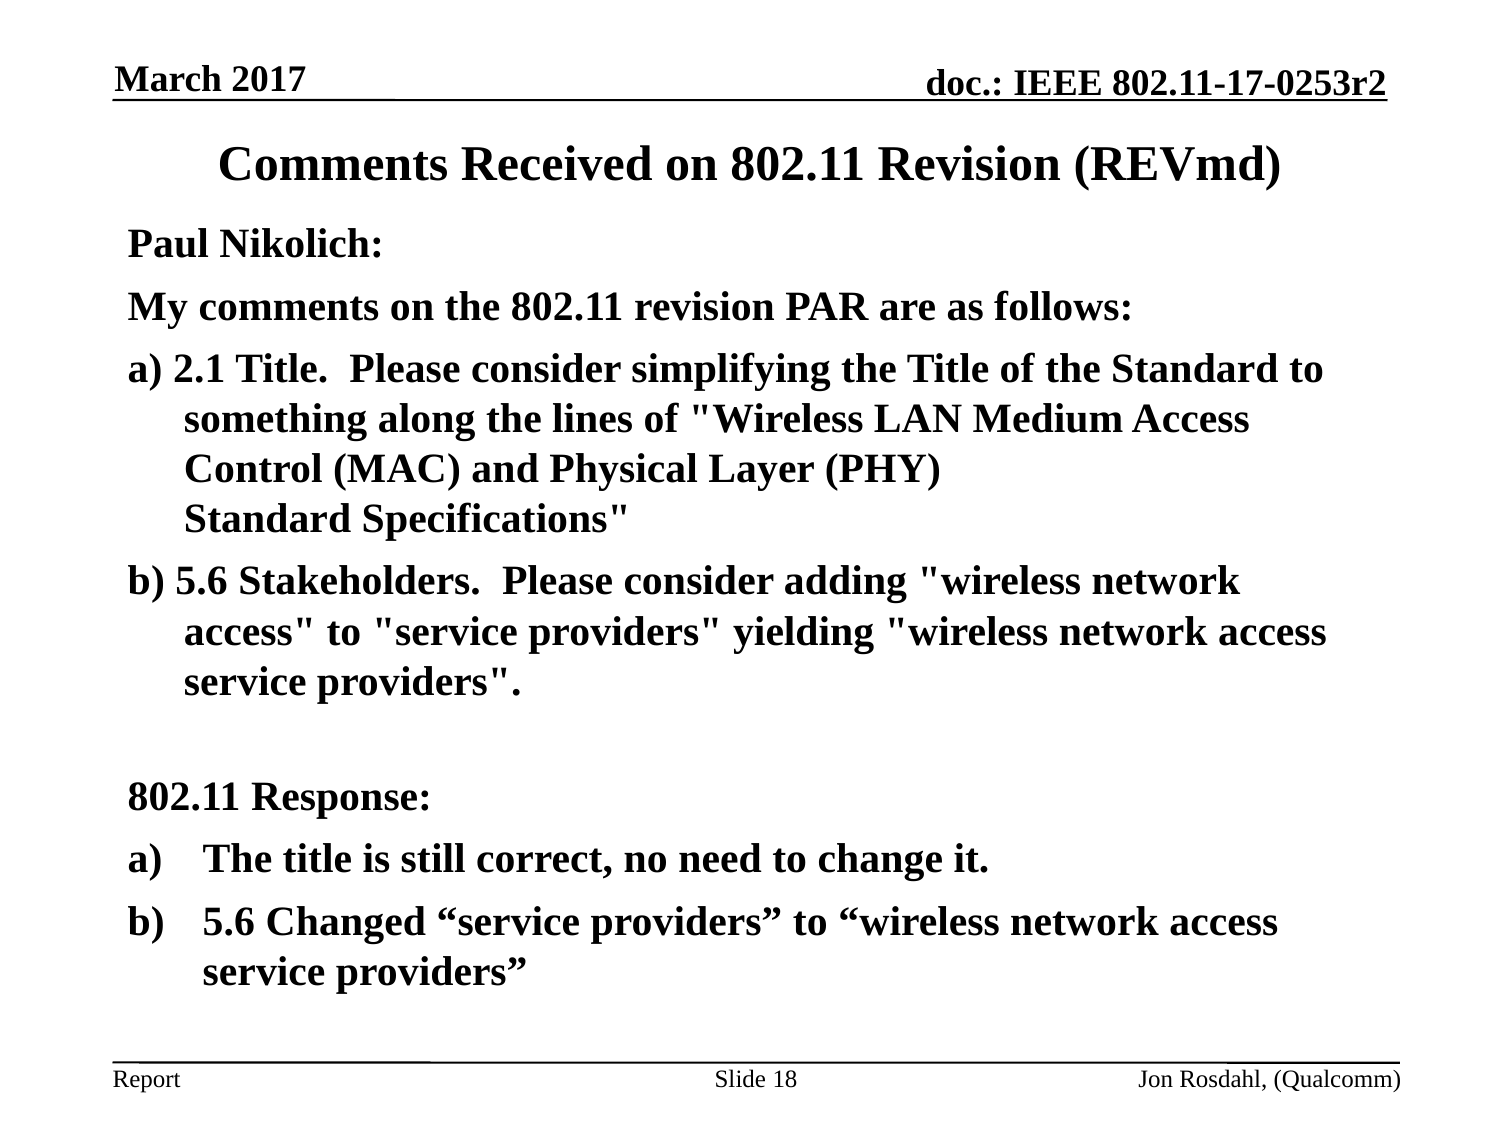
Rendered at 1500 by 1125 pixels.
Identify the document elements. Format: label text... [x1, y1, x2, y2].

footer Jon Rosdahl, (Qualcomm) [878, 1061, 1402, 1093]
title Comments Received on 802.11 Revision (REVmd) [112, 112, 1388, 207]
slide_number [114, 54, 423, 100]
list Paul Nikolich: My comments on the 802.11 revision PAR are as follows: a) 2.1 Title. Please consider simplifying the Title of the Standard to something along the lines of "Wireless LAN Medium Access Control (MAC) and Physical Layer (PHY) Standard Specifications" b) 5.6 Stakeholders. Please consider adding "wireless network access" to "service providers" yielding "wireless network access service providers". 802.11 Response: The title is still correct, no need to change it. 5.6 Changed “service providers” to “wireless network access service providers” [112, 207, 1388, 1063]
slide_number Slide 18 [712, 1061, 800, 1123]
